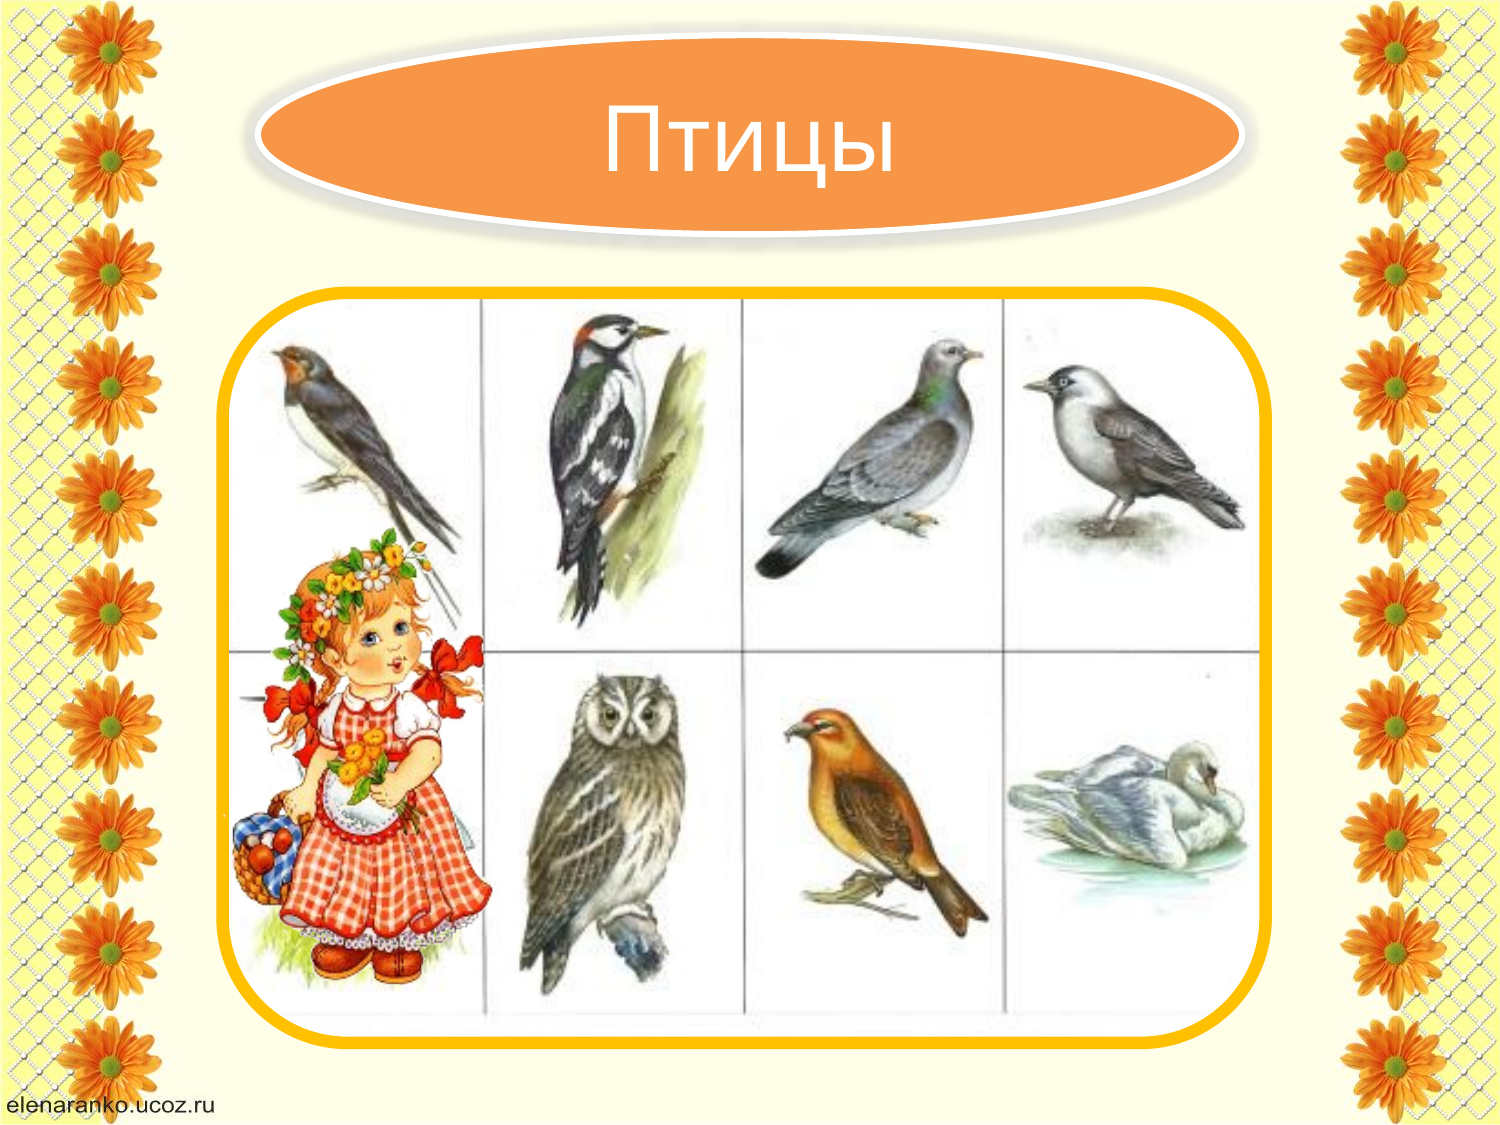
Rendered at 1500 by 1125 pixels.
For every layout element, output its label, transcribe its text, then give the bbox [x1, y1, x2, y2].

picture [0, 0, 1500, 1125]
text_box Птицы [254, 31, 1246, 238]
